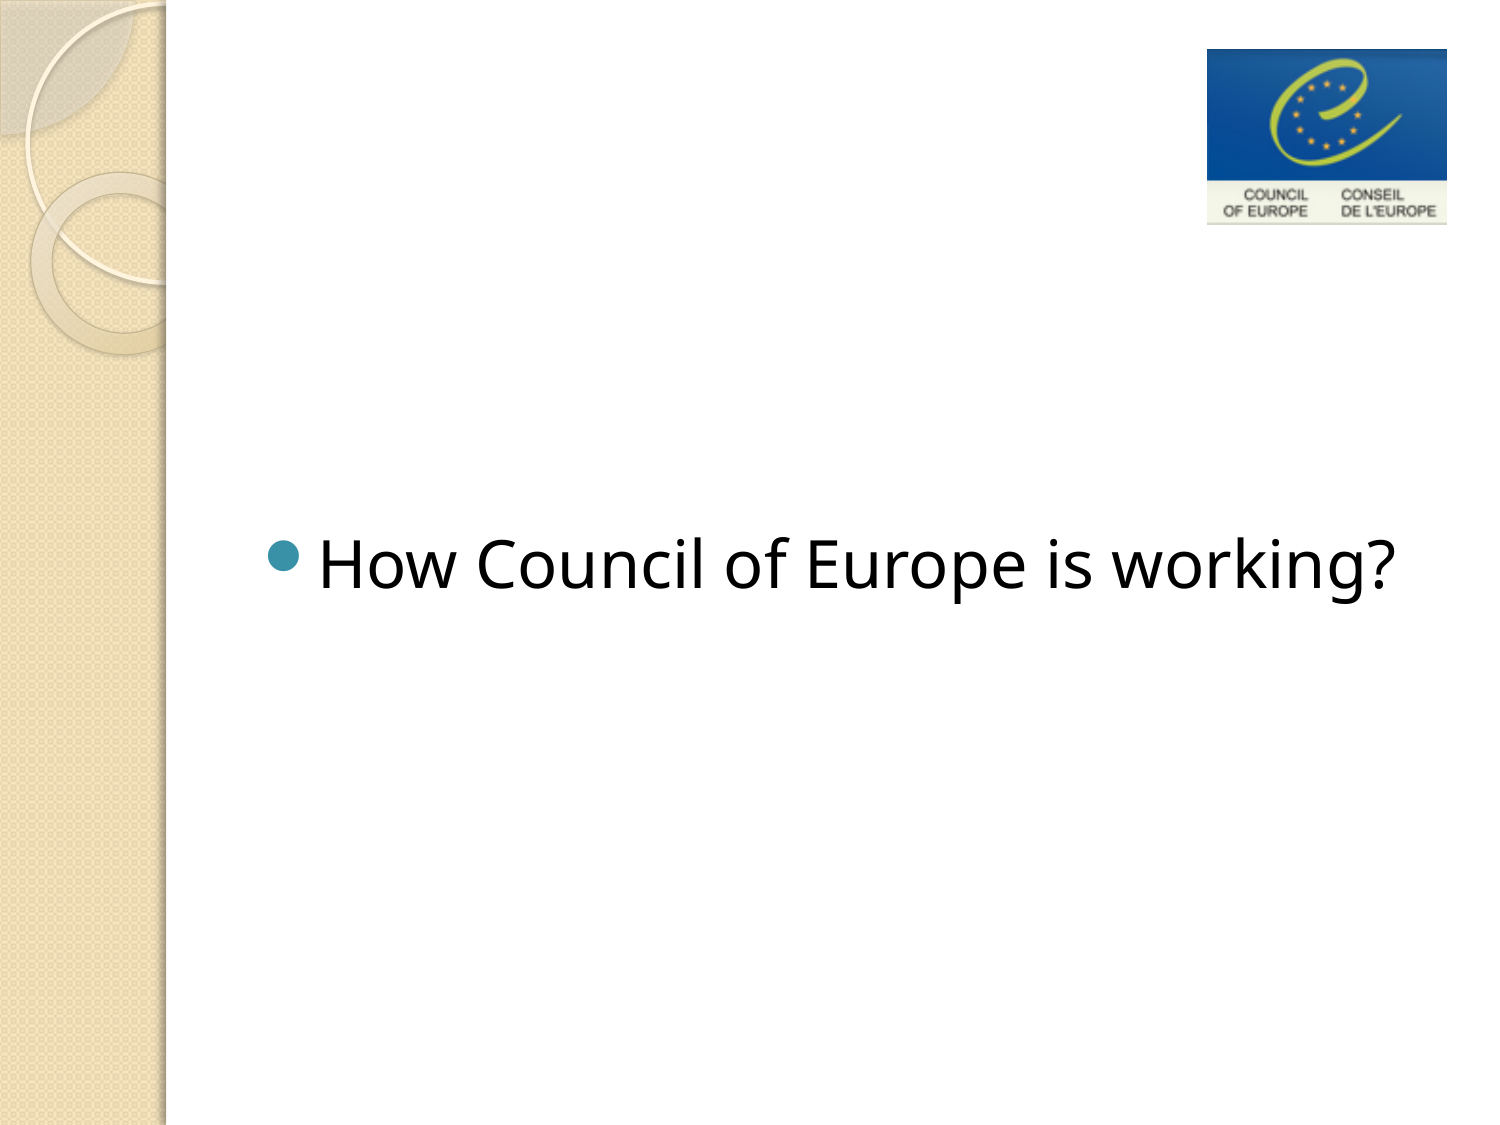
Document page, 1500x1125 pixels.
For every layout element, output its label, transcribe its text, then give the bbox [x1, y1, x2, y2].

list How Council of Europe is working? [235, 237, 1466, 1025]
picture [1206, 49, 1447, 226]
